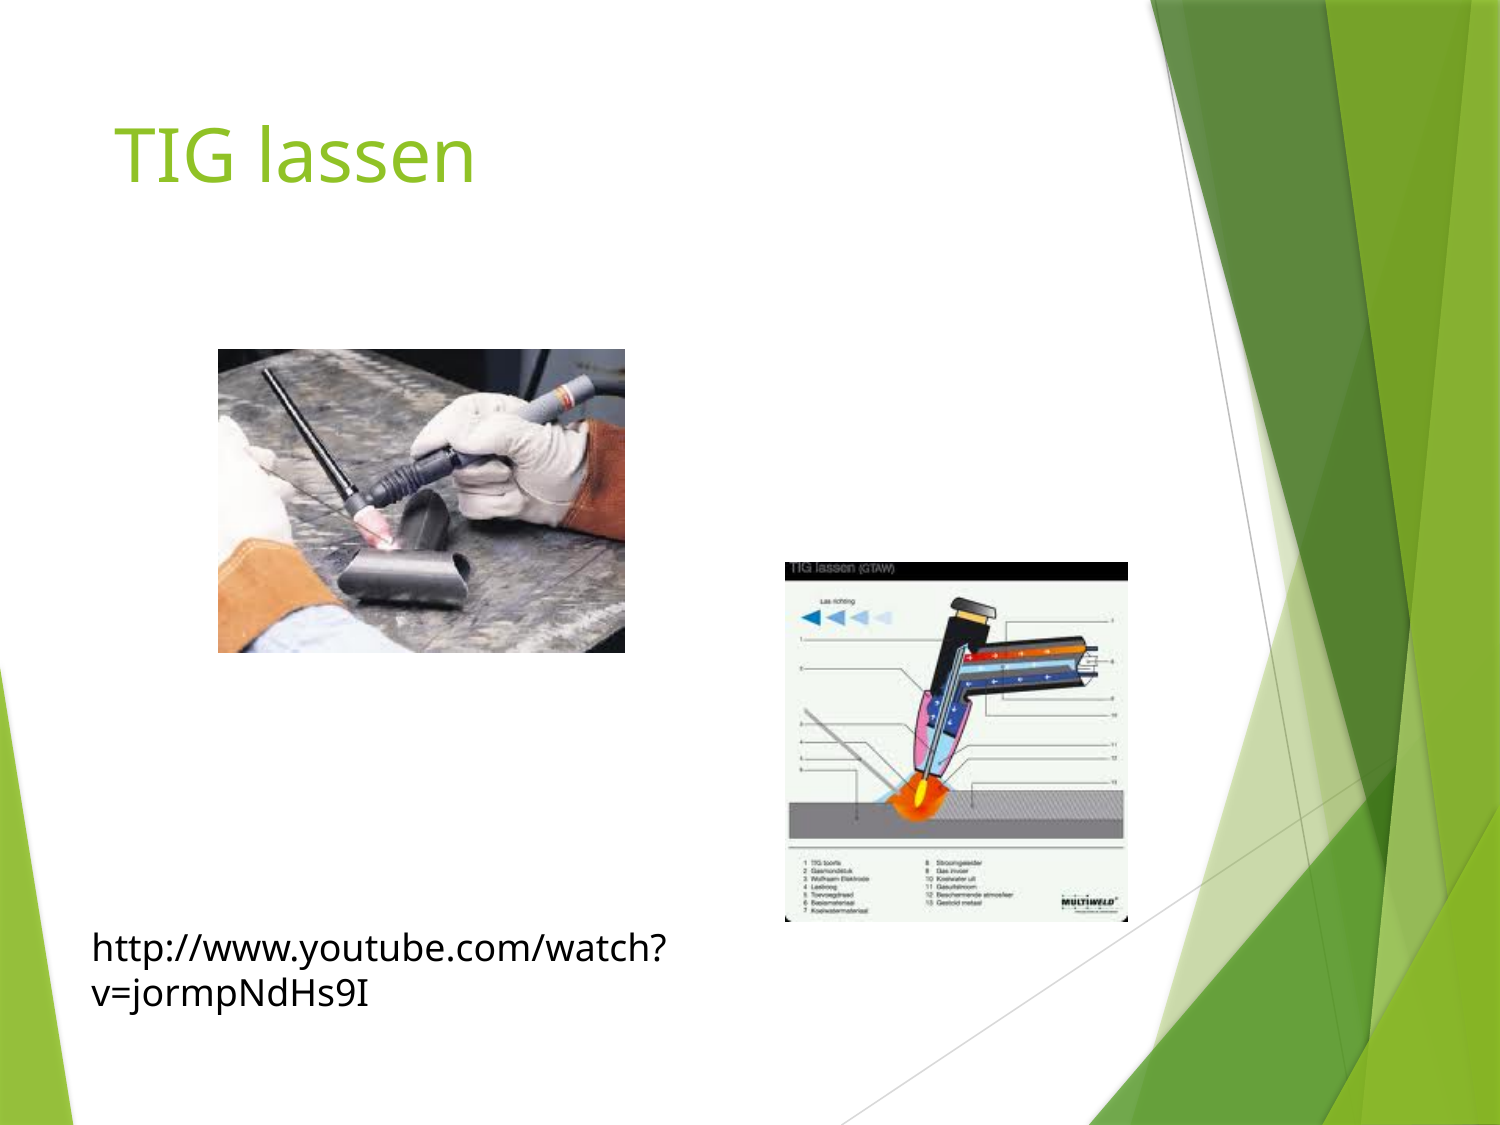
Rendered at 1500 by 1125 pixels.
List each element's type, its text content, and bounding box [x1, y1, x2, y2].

title TIG lassen [99, 99, 1142, 317]
picture [784, 561, 1129, 923]
text_box http://www.youtube.com/watch?v=jormpNdHs9I [76, 916, 691, 1022]
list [217, 349, 626, 654]
